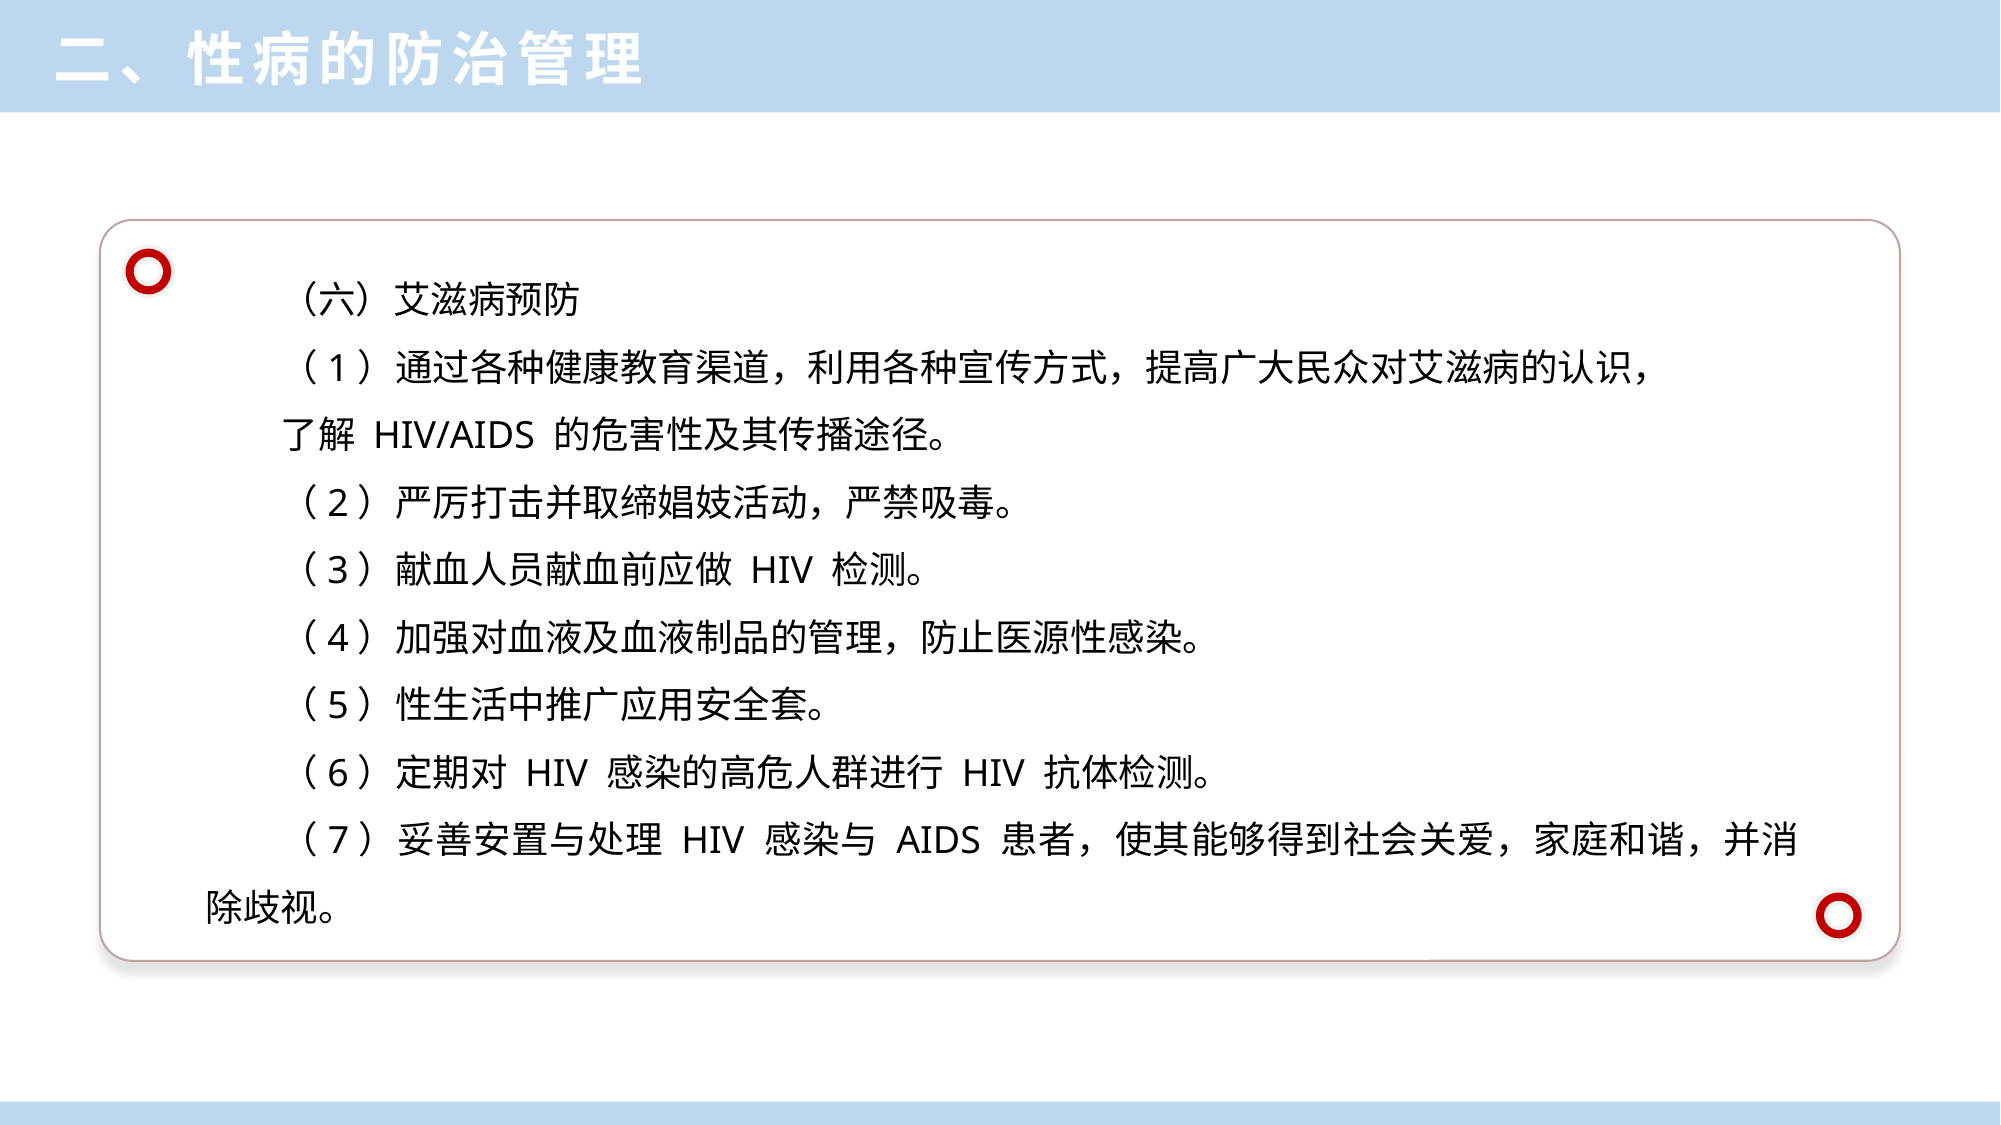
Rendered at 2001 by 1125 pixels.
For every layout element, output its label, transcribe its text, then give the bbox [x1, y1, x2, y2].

text_box 二、性病的防治管理 [41, 16, 655, 98]
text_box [99, 219, 1900, 961]
